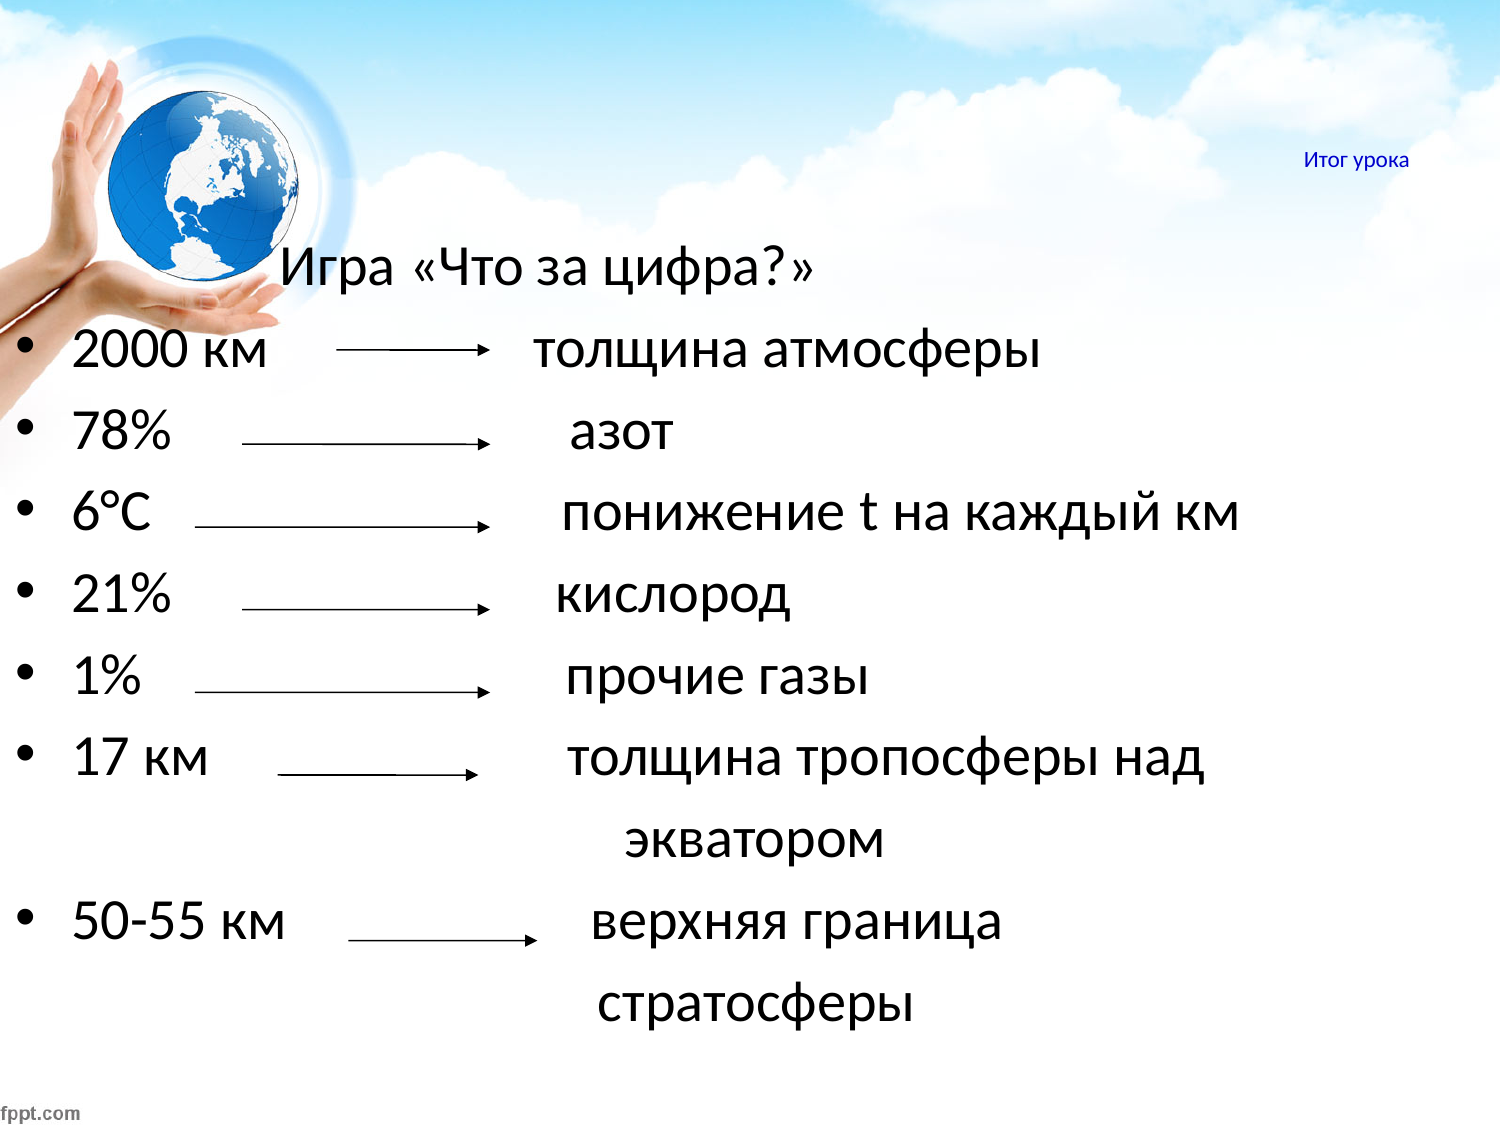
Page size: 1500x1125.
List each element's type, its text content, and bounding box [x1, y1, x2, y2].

picture [0, 1083, 1500, 1125]
title Итог урока [72, 137, 1425, 208]
text_box [242, 603, 491, 616]
text_box [194, 686, 491, 699]
text_box [277, 768, 479, 782]
text_box [336, 343, 491, 357]
text_box [242, 438, 491, 451]
list Игра «Что за цифра?» 2000 км толщина атмосферы 78% азот 6°С понижение t на каждый км 21% кислород 1% прочие газы 17 км толщина тропосферы над экватором 50-55 км верхняя граница стратосферы [0, 220, 1500, 1083]
picture [0, 0, 1500, 220]
text_box [348, 934, 538, 947]
text_box [194, 520, 491, 534]
